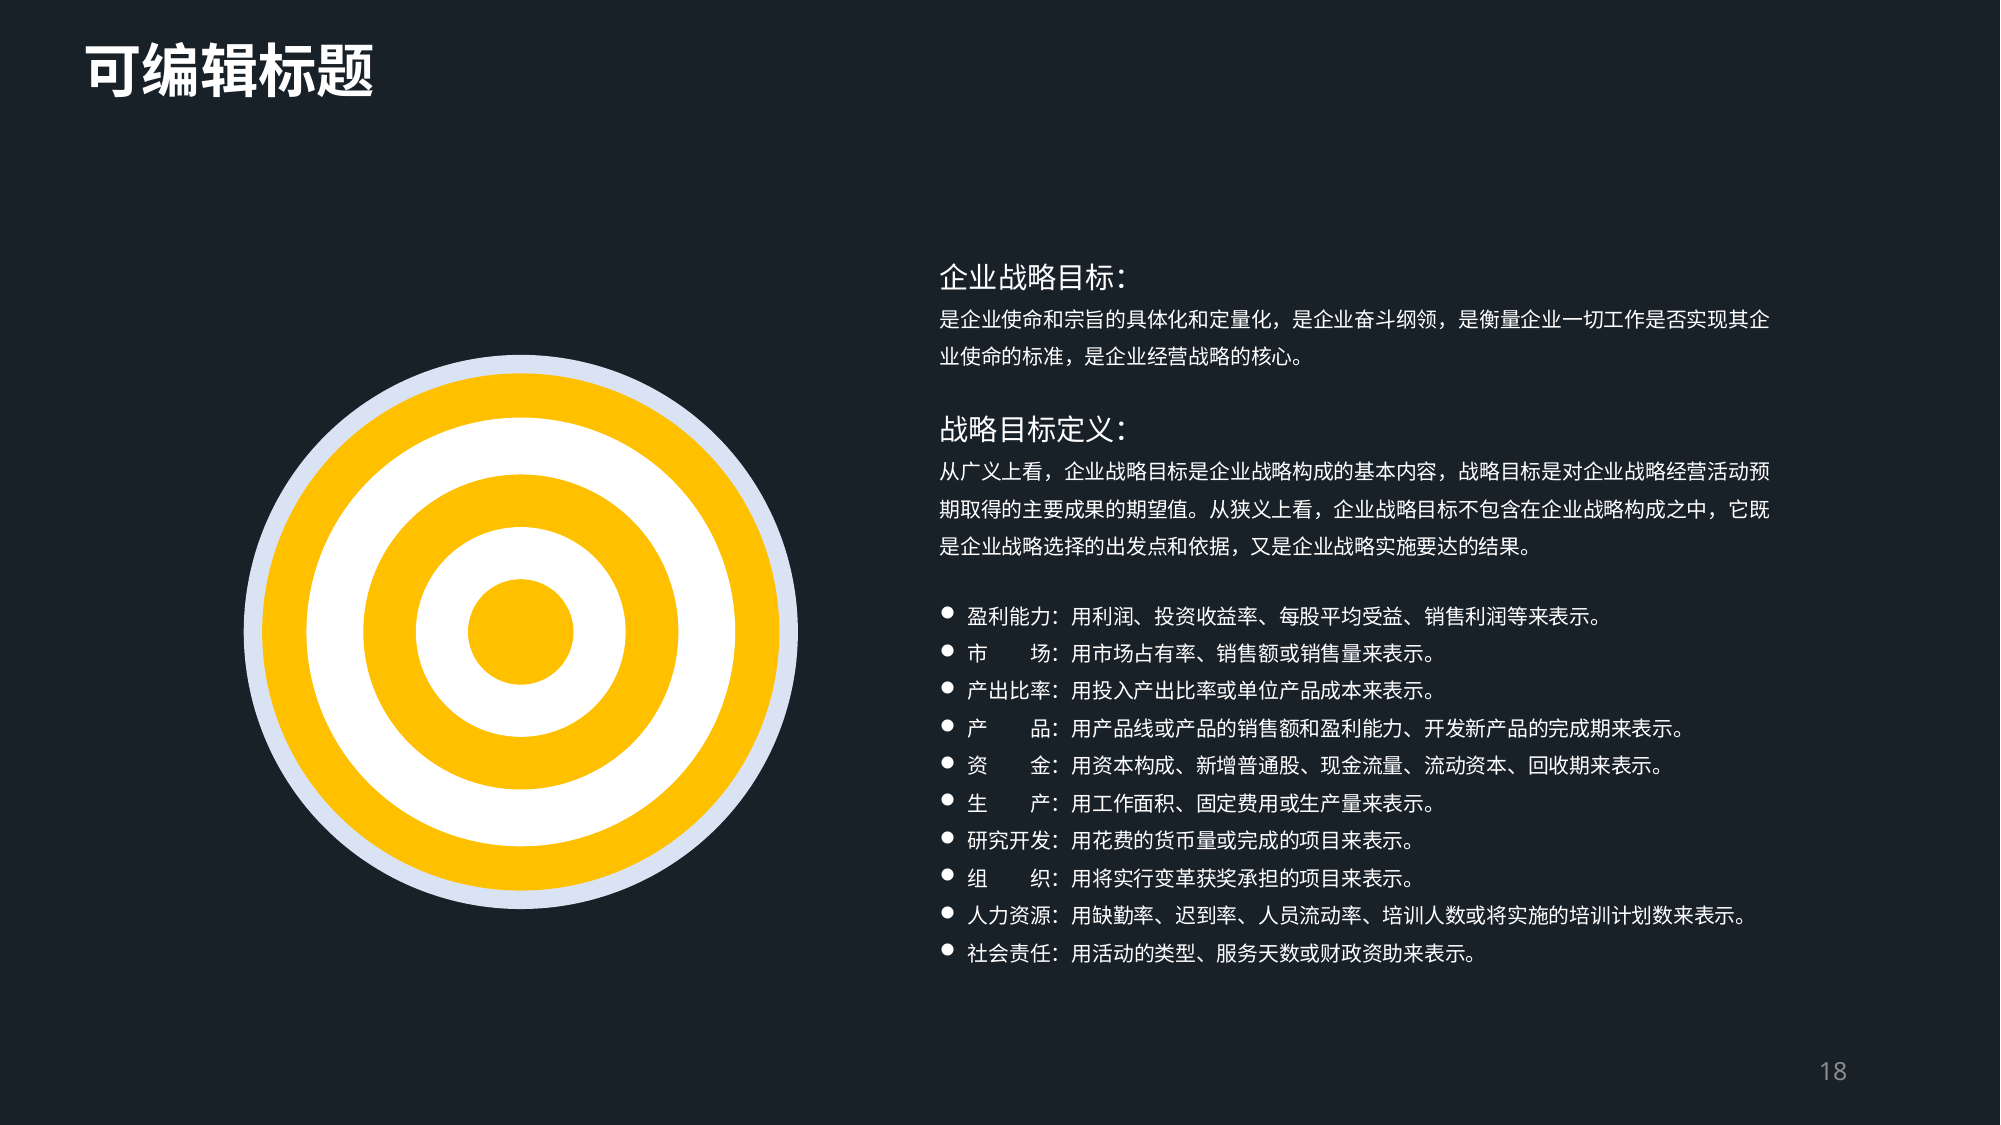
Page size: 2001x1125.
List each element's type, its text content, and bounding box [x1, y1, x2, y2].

slide_number 18 [1412, 1042, 1863, 1103]
text_box 盈利能力：用利润、投资收益率、每股平均受益、销售利润等来表示。 市 场：用市场占有率、销售额或销售量来表示。 产出比率：用投入产出比率或单位产品成本来表示。 产 品：用产品线或产品的销售额和盈利能力、开发新产品的完成期来表示。 资 金：用资本构成、新增普通股、现金流量、流动资本、回收期来表示。 生 产：用工作面积、固定费用或生产量来表示。 研究开发：用花费的货币量或完成的项目来表示。 组 织：用将实行变革获奖承担的项目来表示。 人力资源：用缺勤率、迟到率、人员流动率、培训人数或将实施的培训计划数来表示。 社会责任：用活动的类型、服务天数或财政资助来表示。 [924, 583, 1811, 973]
text_box 可编辑标题 [68, 26, 834, 112]
text_box 企业战略目标： 是企业使命和宗旨的具体化和定量化，是企业奋斗纲领，是衡量企业一切工作是否实现其企业使命的标准，是企业经营战略的核心。 战略目标定义： 从广义上看，企业战略目标是企业战略构成的基本内容，战略目标是对企业战略经营活动预期取得的主要成果的期望值。从狭义上看，企业战略目标不包含在企业战略构成之中，它既是企业战略选择的出发点和依据，又是企业战略实施要达的结果。 [924, 234, 1796, 566]
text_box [243, 354, 798, 910]
